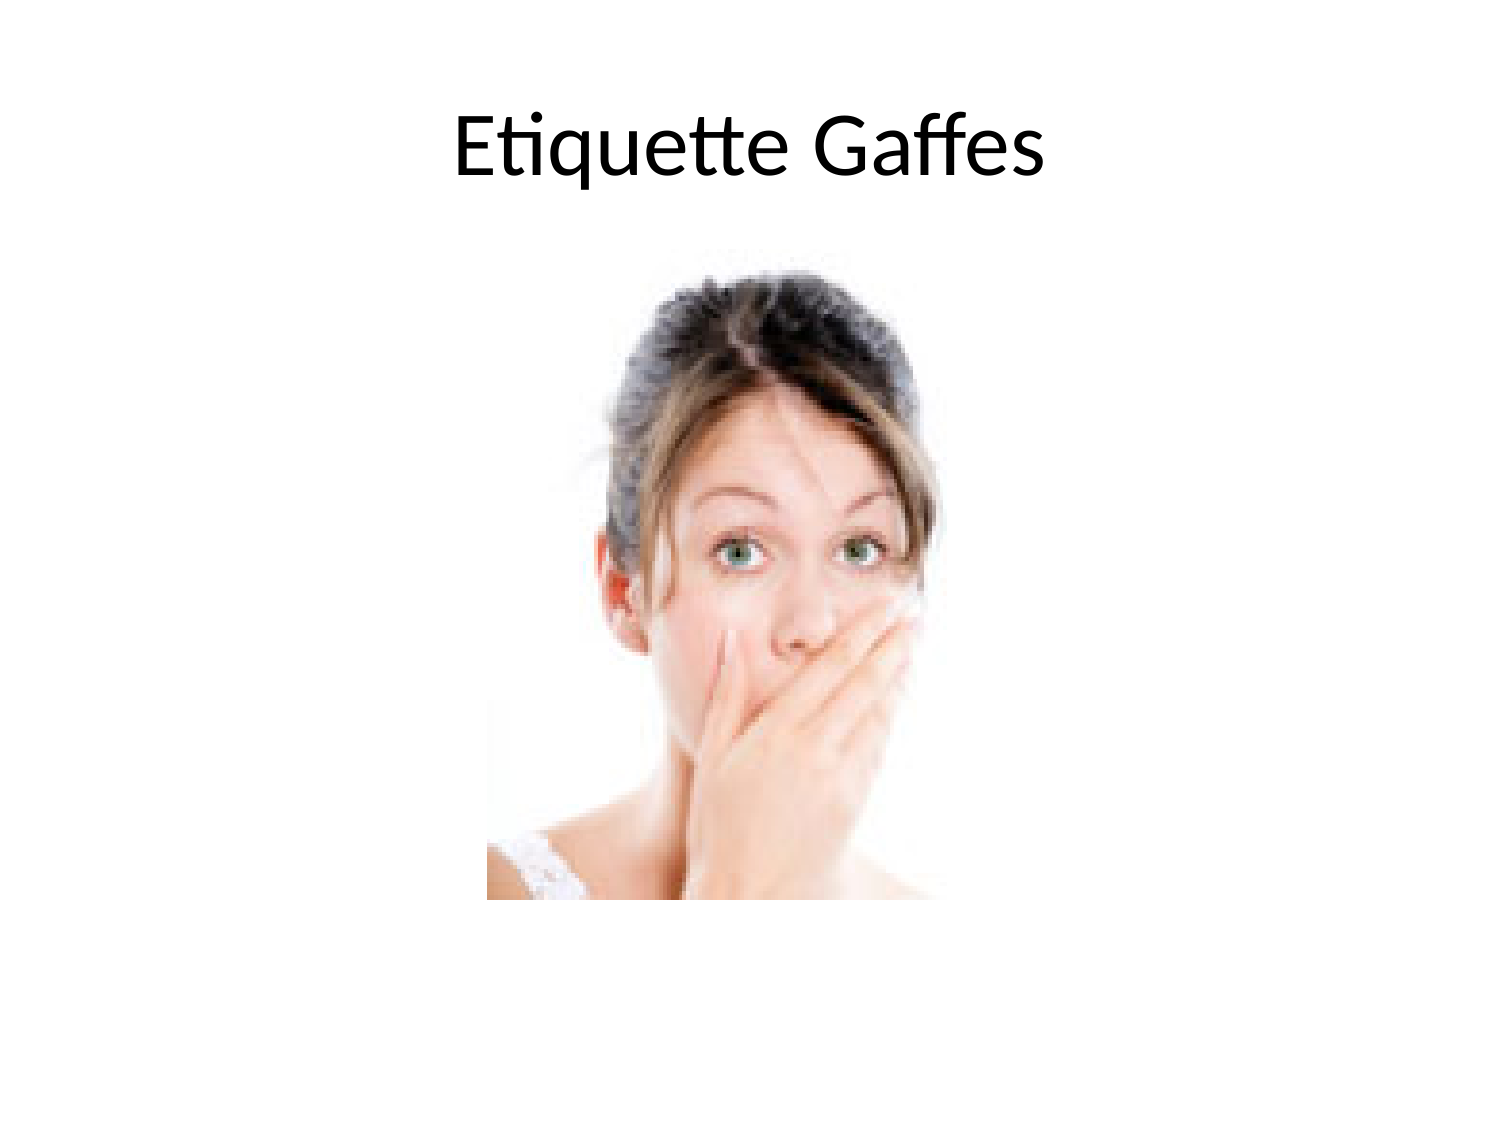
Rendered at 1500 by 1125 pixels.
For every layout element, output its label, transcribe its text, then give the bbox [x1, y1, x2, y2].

picture [487, 249, 1063, 901]
title Etiquette Gaffes [75, 45, 1425, 233]
